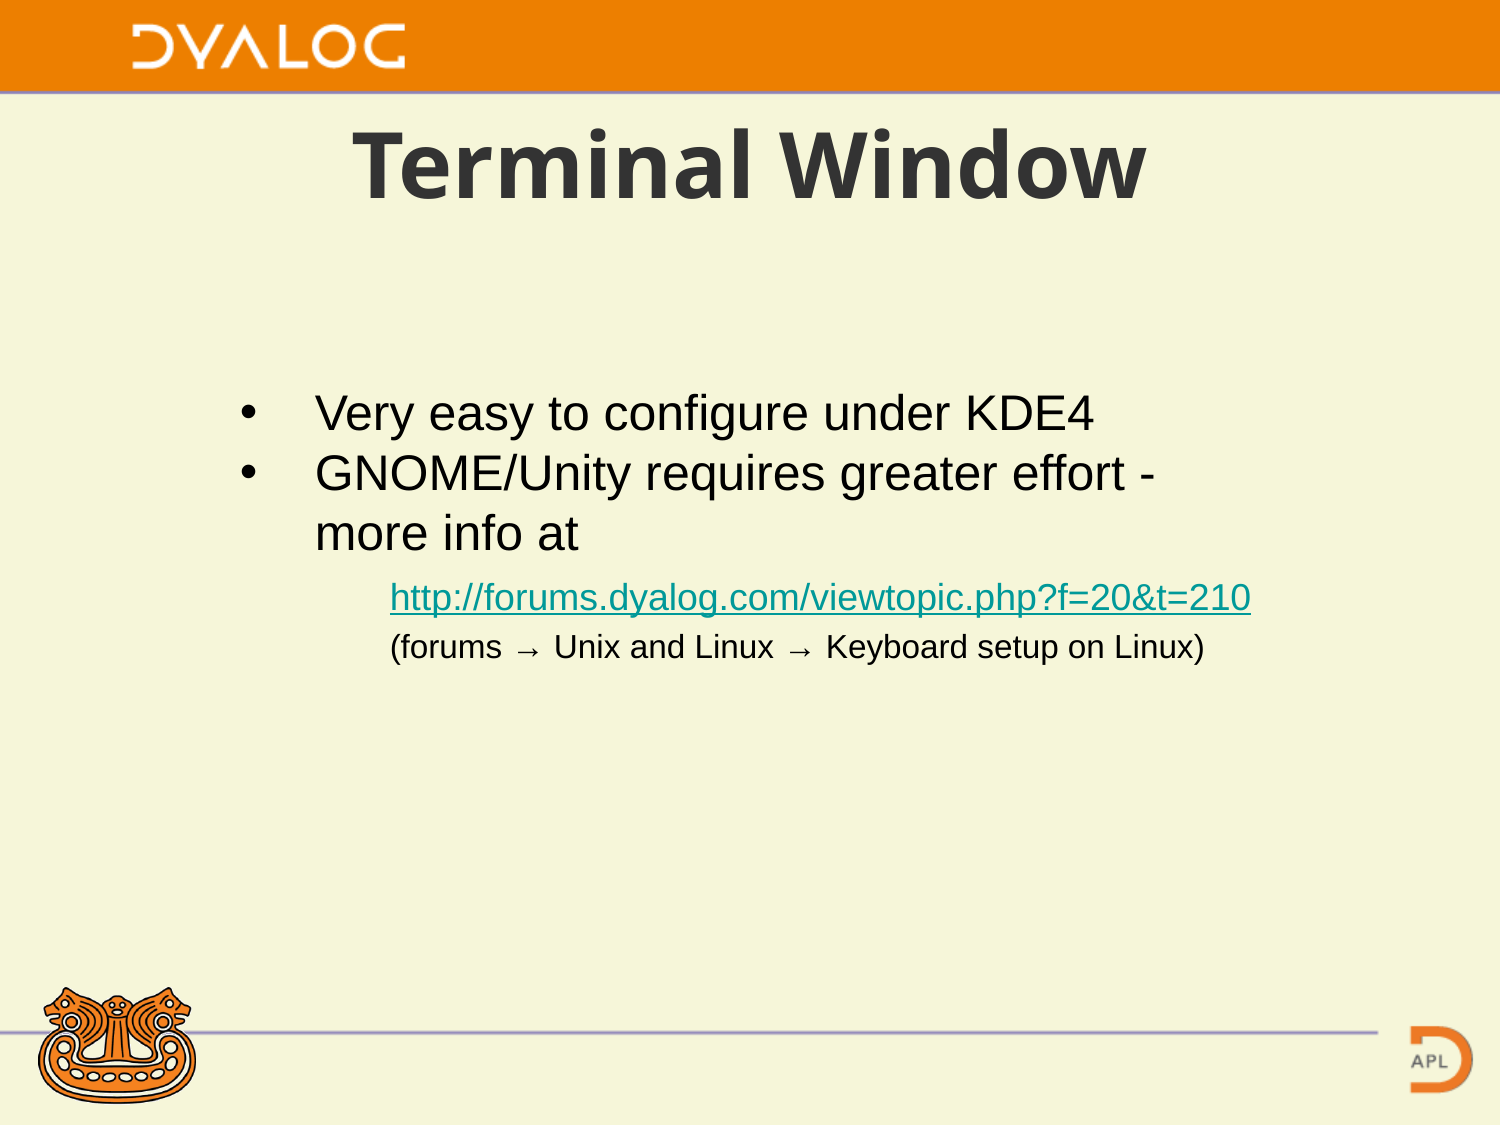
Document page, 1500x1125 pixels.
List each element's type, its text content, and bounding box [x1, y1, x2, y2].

subtitle Very easy to configure under KDE4 GNOME/Unity requires greater effort - more info at http://forums.dyalog.com/viewtopic.php?f=20&t=210 (forums → Unix and Linux → Keyboard setup on Linux) [225, 373, 1275, 925]
title Terminal Window [112, 99, 1388, 288]
picture [0, 0, 1500, 1125]
